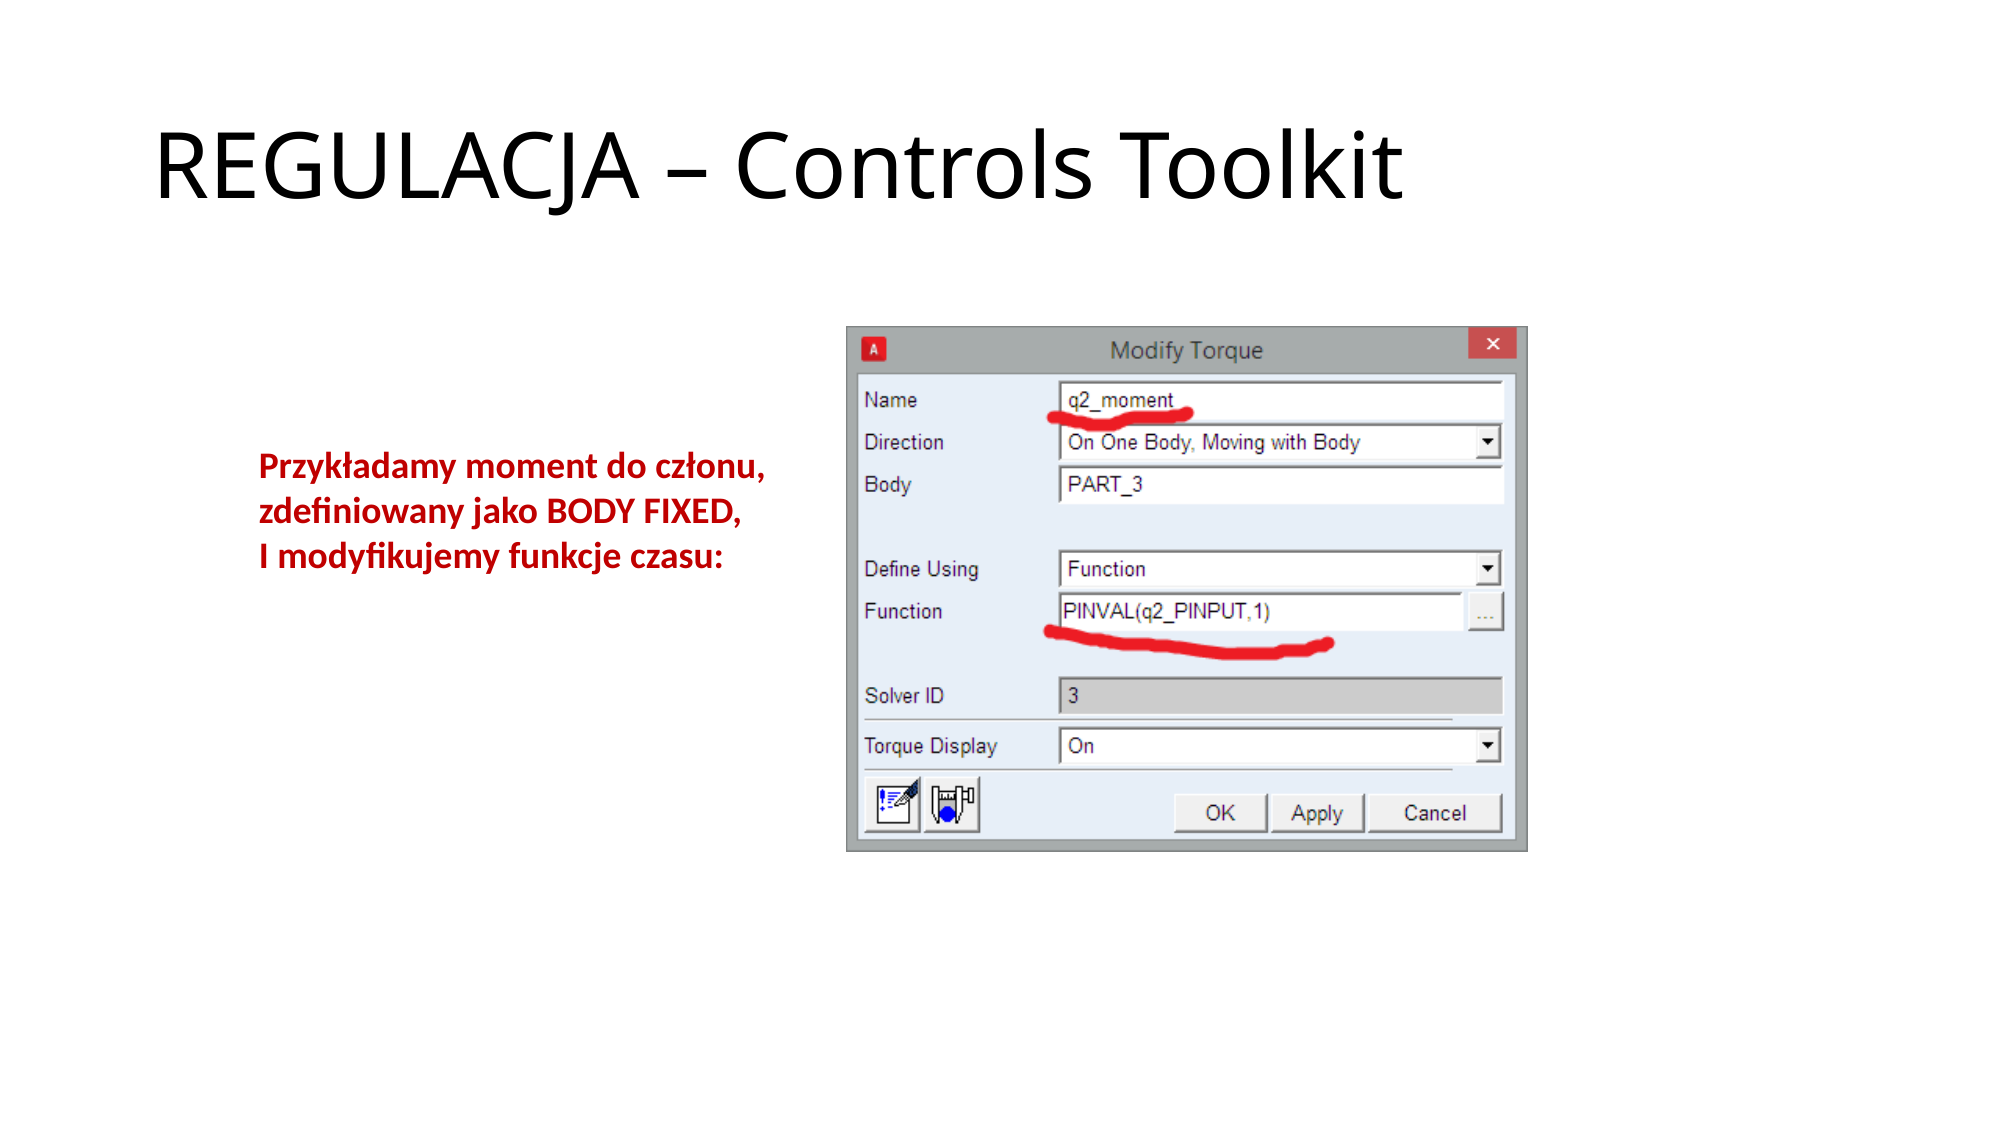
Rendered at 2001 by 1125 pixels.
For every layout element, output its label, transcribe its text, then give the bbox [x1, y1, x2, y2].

text_box Przykładamy moment do członu, zdefiniowany jako BODY FIXED, I modyfikujemy funkcje czasu: [244, 433, 799, 584]
picture [846, 326, 1528, 852]
title REGULACJA – Controls Toolkit [137, 59, 1863, 278]
